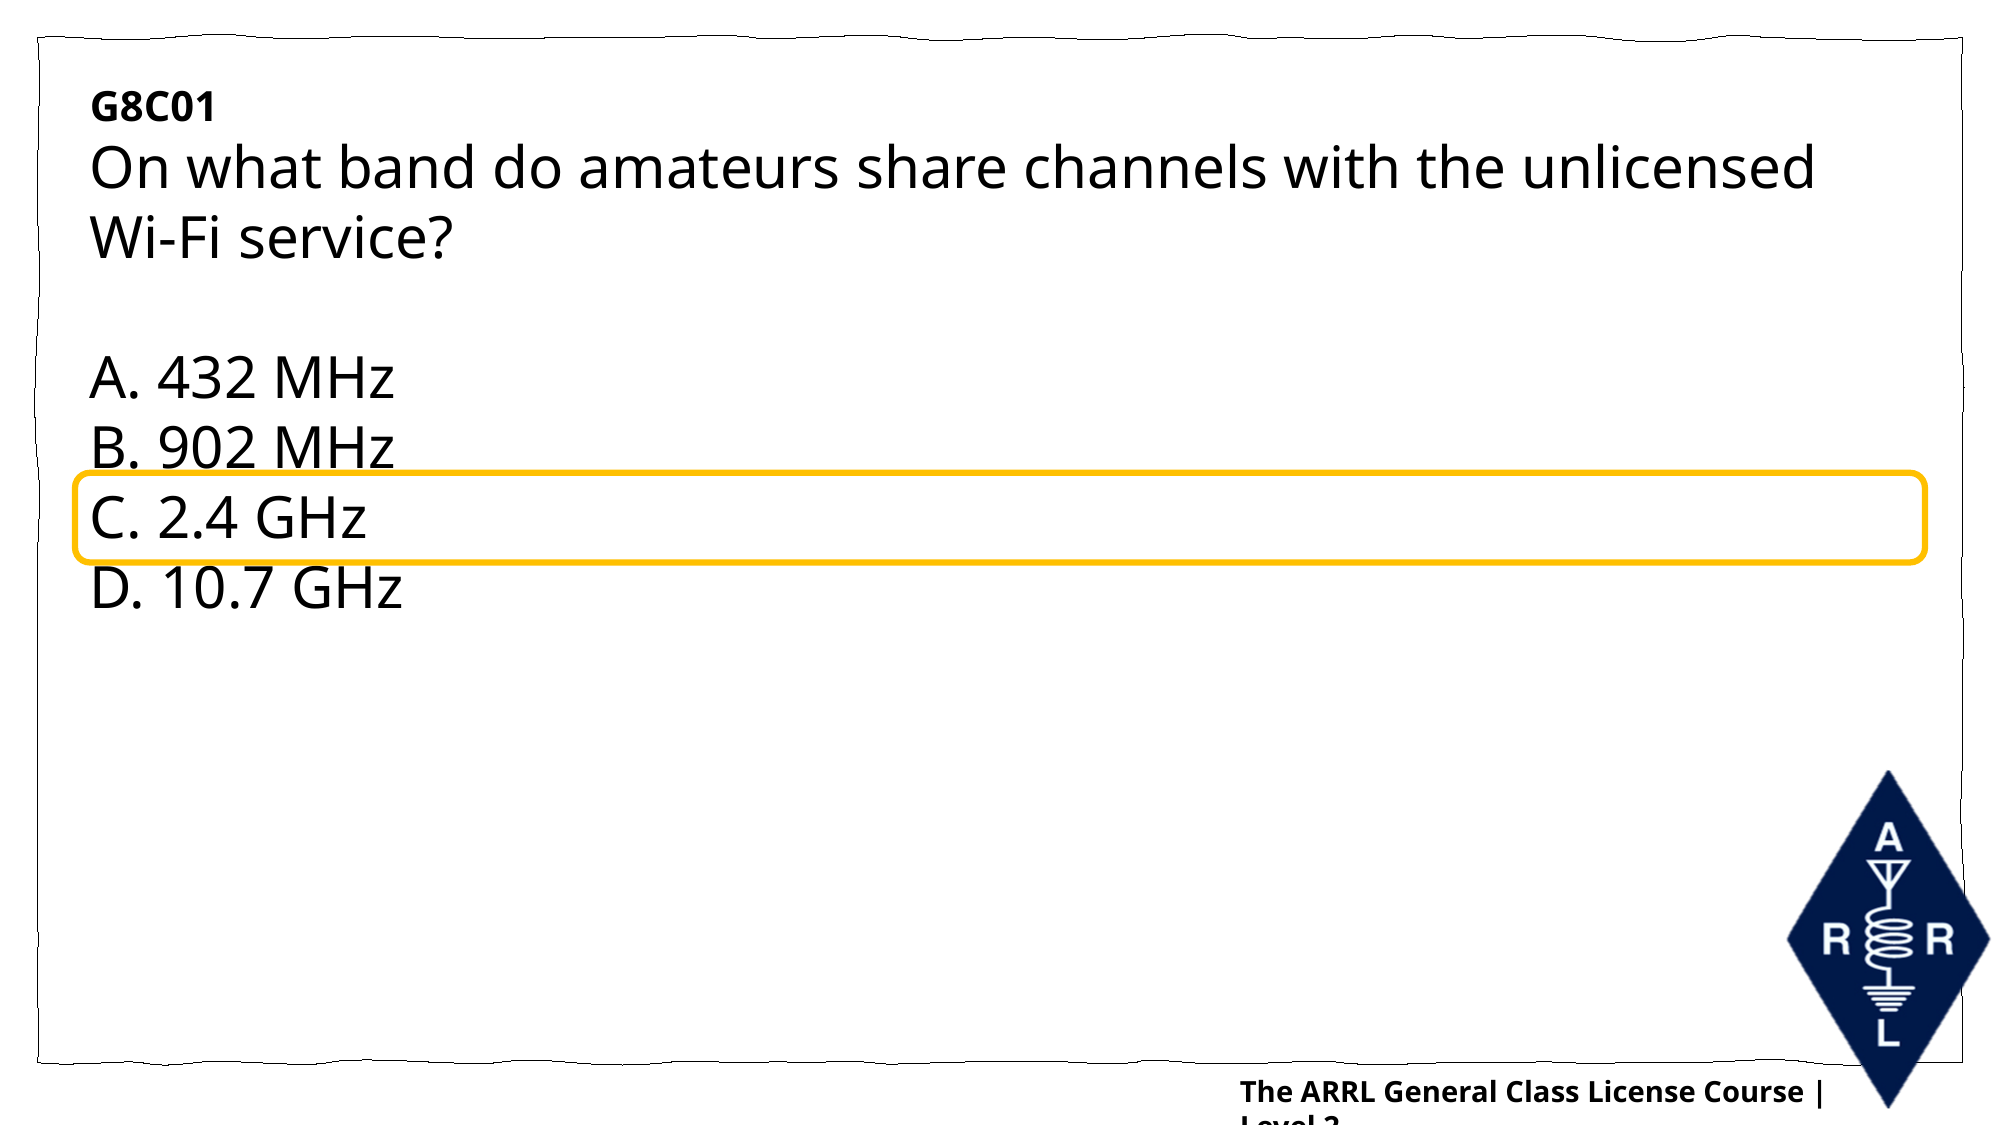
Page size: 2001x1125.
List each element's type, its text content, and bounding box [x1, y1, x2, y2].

picture [1773, 752, 1999, 1125]
text_box G8C01 On what band do amateurs share channels with the unlicensed Wi-Fi service? A. 432 MHz B. 902 MHz C. 2.4 GHz D. 10.7 GHz [75, 72, 1850, 479]
text_box [73, 471, 1927, 564]
text_box G8C01 On what band do amateurs share channels with the unlicensed Wi-Fi service? A. 432 MHz B. 902 MHz C. 2.4 GHz D. 10.7 GHz [75, 556, 1850, 678]
